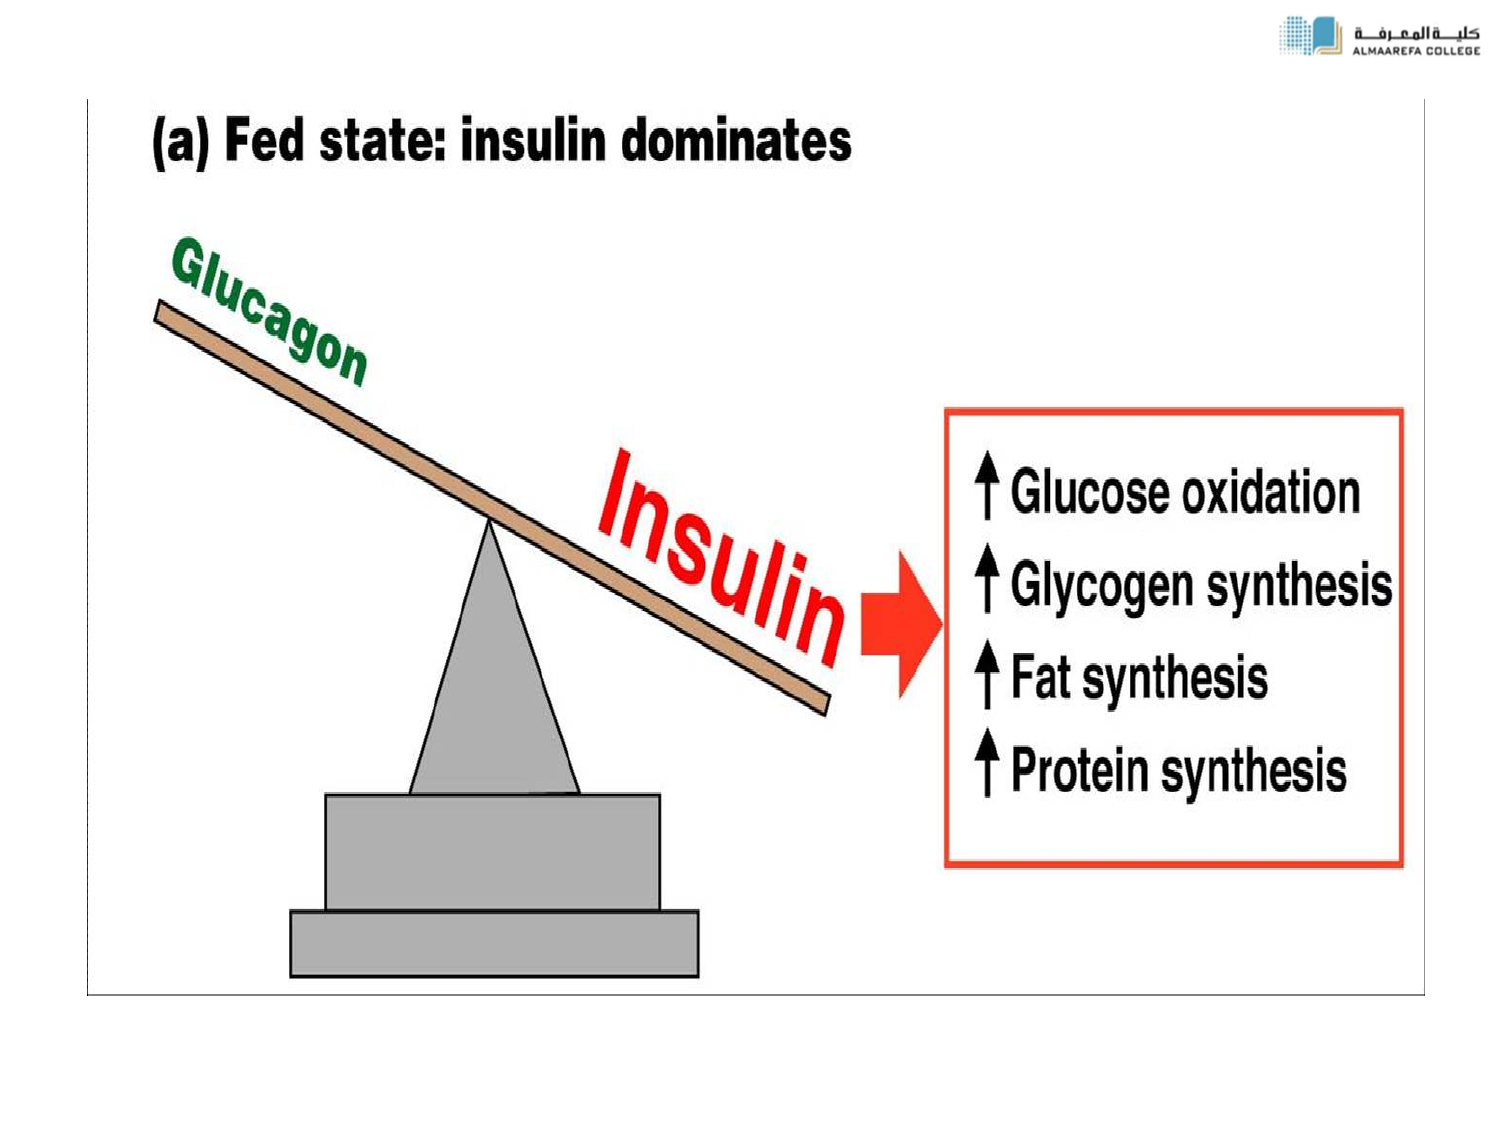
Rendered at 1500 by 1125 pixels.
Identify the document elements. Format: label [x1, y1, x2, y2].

picture [1275, 6, 1485, 72]
picture [87, 99, 1426, 997]
